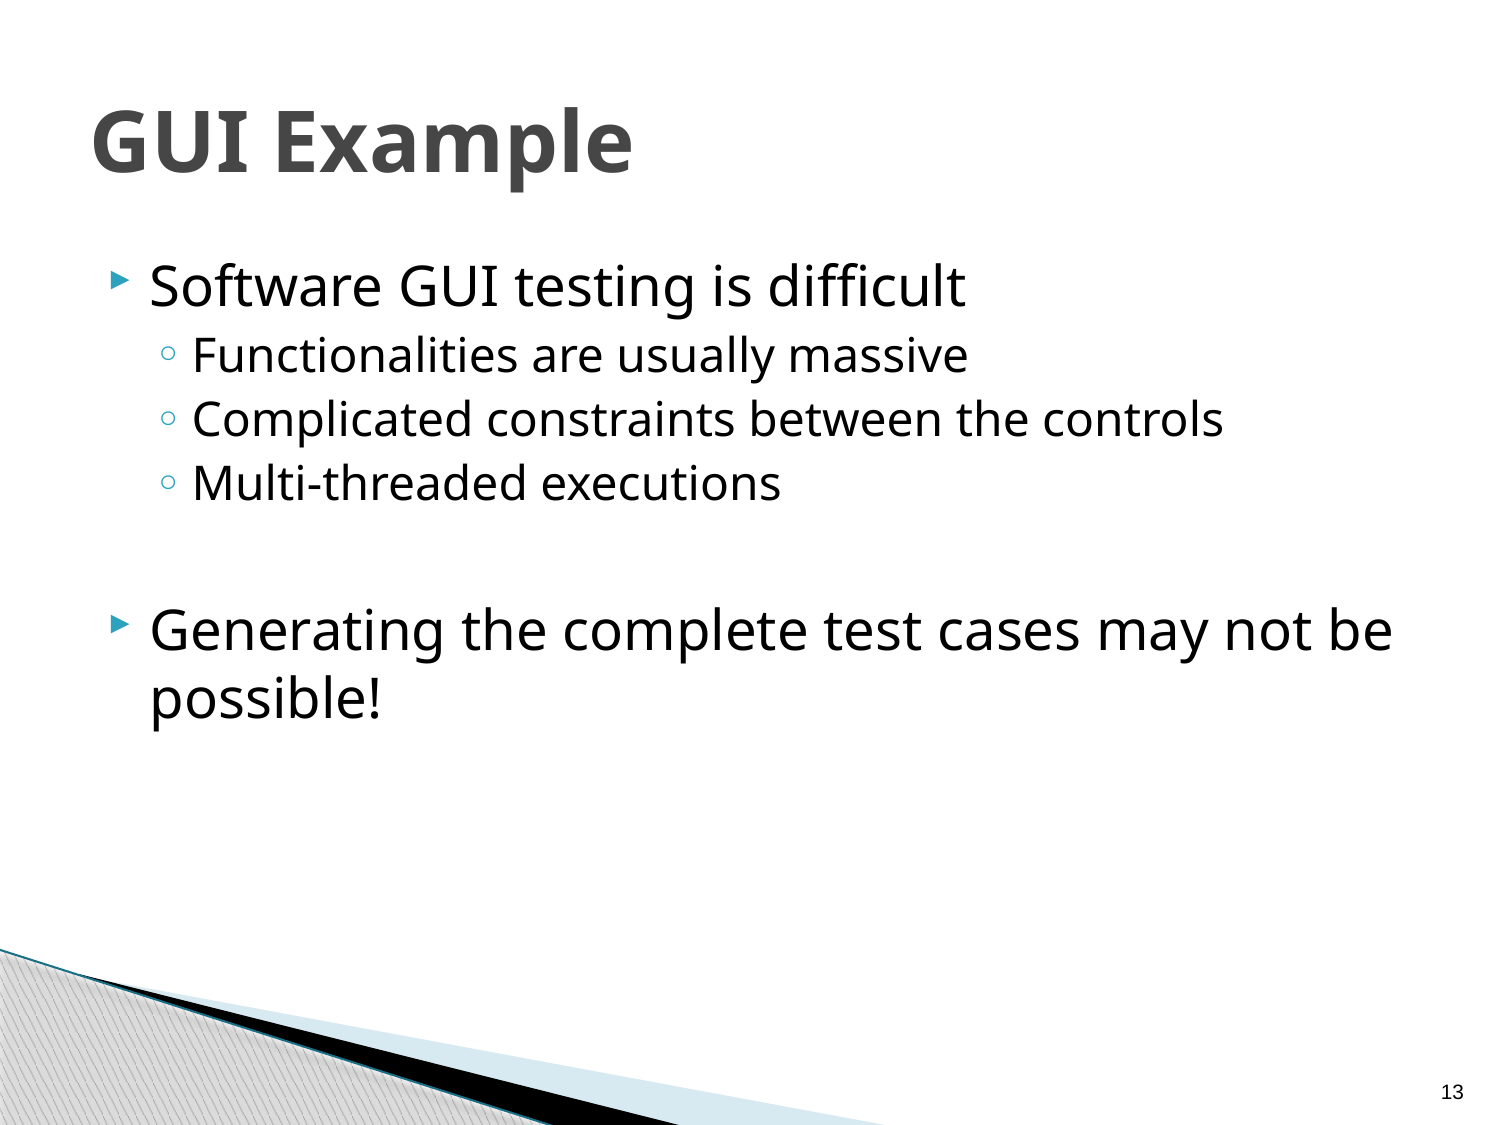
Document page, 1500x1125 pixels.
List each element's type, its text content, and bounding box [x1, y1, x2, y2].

title GUI Example [75, 45, 1425, 233]
list Software GUI testing is difficult Functionalities are usually massive Complicated constraints between the controls Multi-threaded executions Generating the complete test cases may not be possible! [75, 243, 1425, 986]
slide_number 13 [1418, 1051, 1479, 1112]
